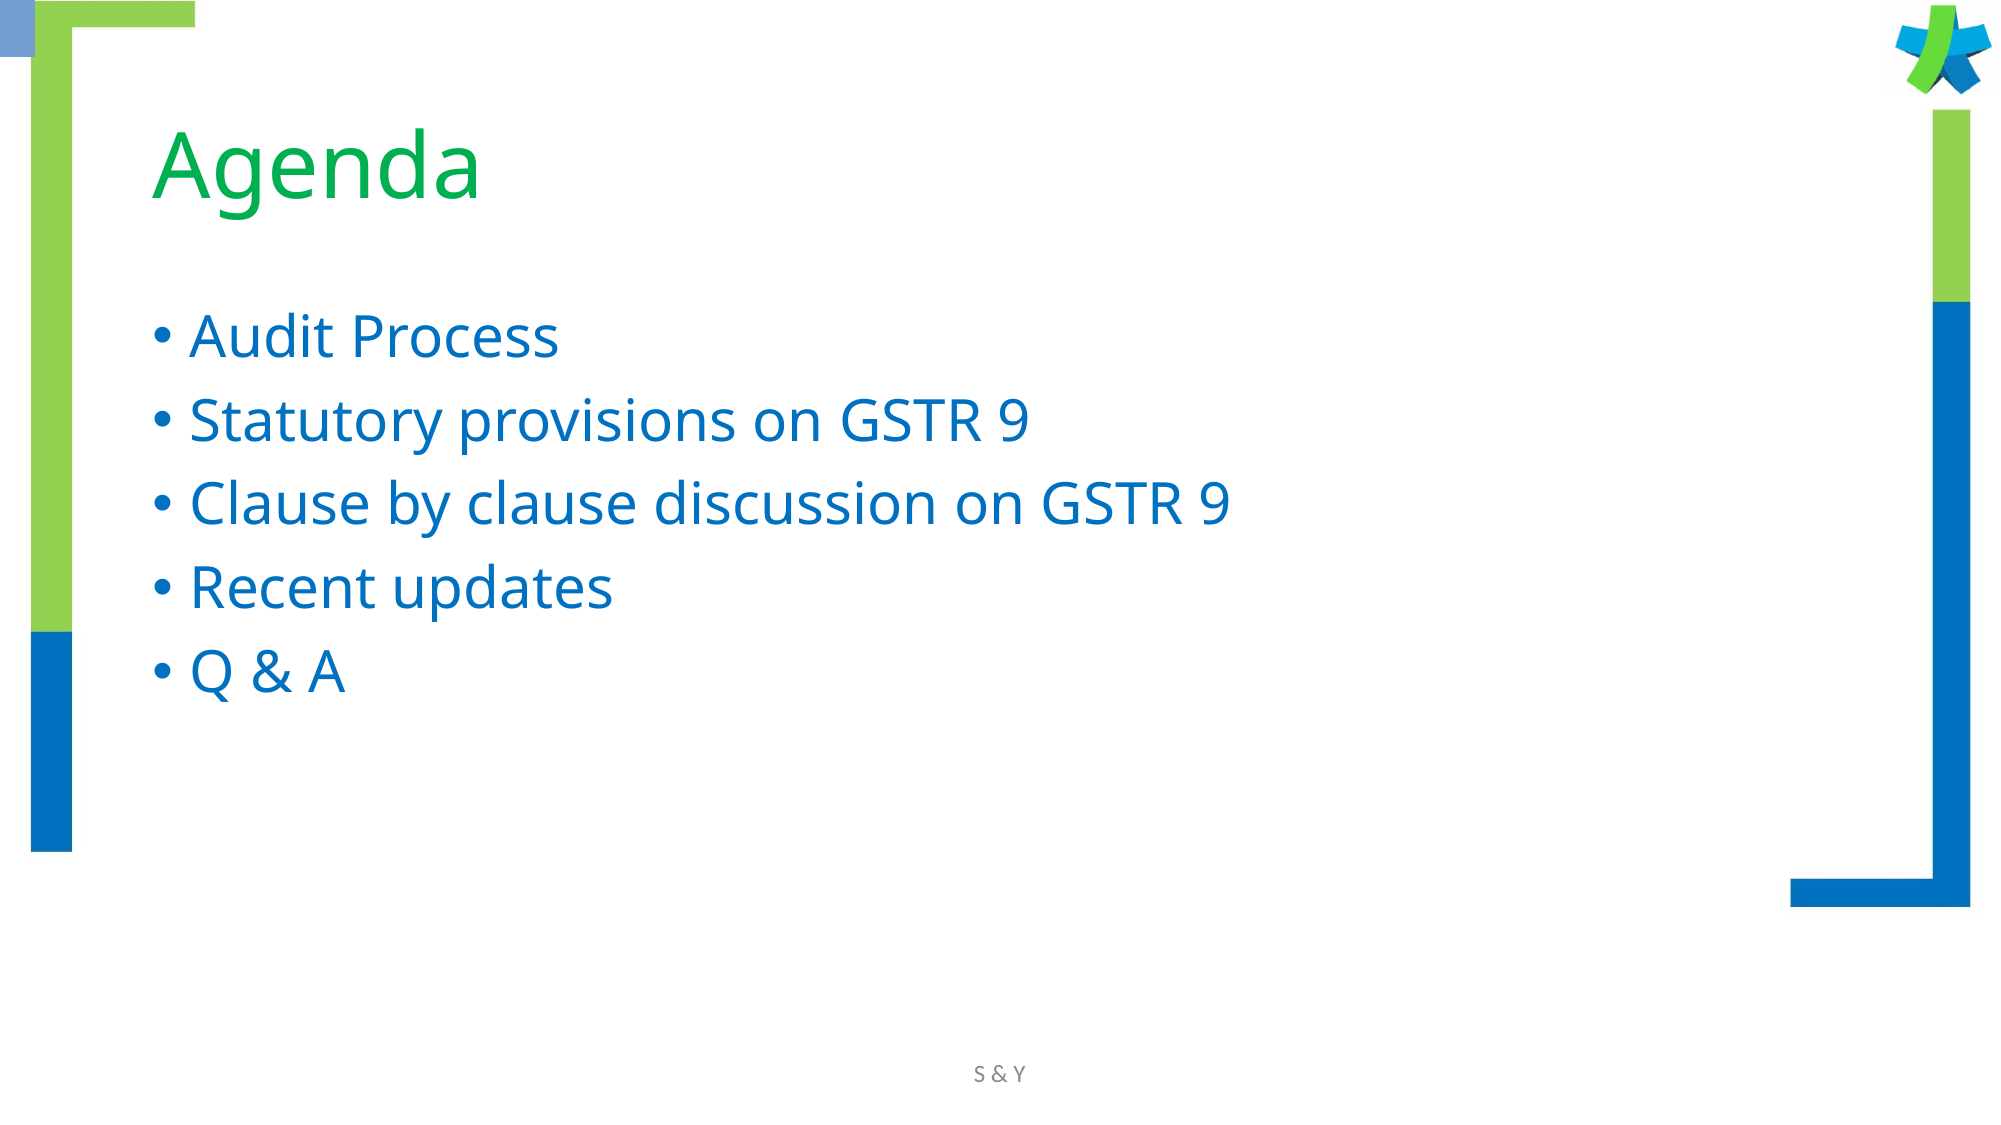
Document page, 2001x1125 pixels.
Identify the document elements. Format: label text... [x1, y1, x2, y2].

footer S & Y [662, 1042, 1338, 1103]
list Audit Process Statutory provisions on GSTR 9 Clause by clause discussion on GSTR 9 Recent updates Q & A [137, 299, 1863, 1014]
title Agenda [137, 59, 1863, 278]
picture [0, 0, 2001, 1125]
